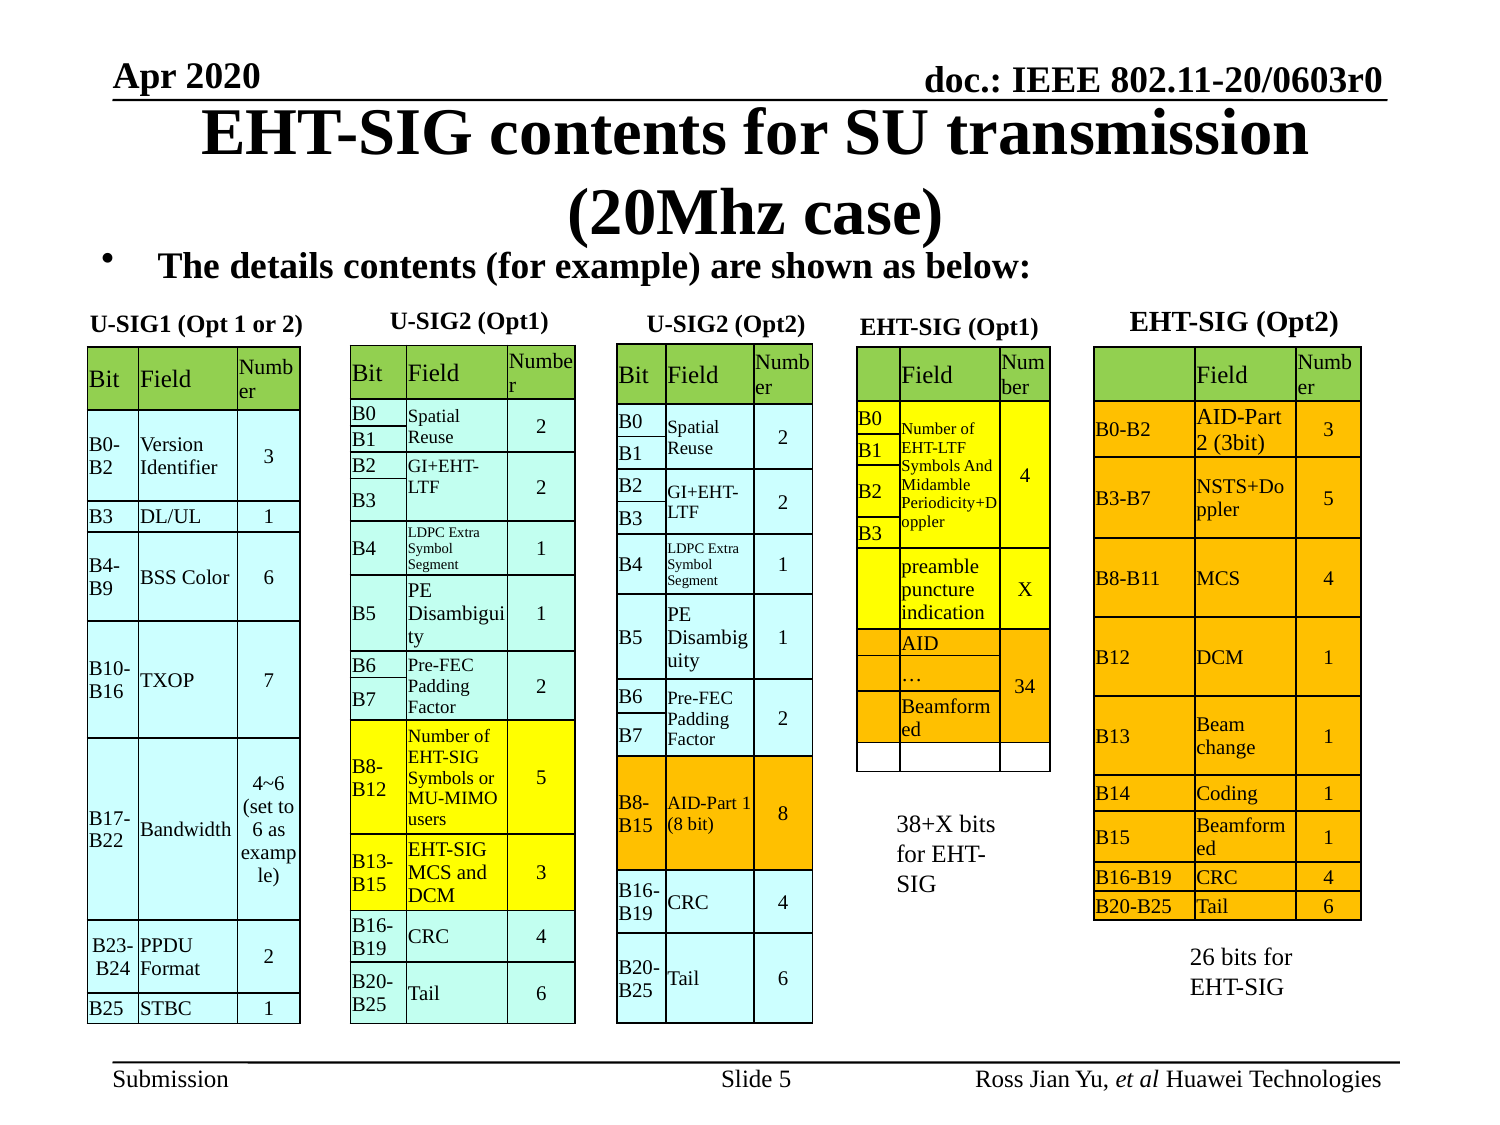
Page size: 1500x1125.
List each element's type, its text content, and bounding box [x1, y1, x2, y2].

table_cell 1 [508, 522, 574, 574]
table_cell 3 [508, 835, 574, 910]
table_cell B3 [858, 518, 899, 547]
table_cell [1001, 743, 1049, 771]
table_cell B13 [1095, 697, 1194, 774]
table_header Bit [88, 348, 138, 409]
table_cell B20-B25 [351, 963, 406, 1023]
table_cell B1 [858, 435, 899, 464]
table_cell B0 [618, 405, 665, 436]
table_cell B5 [351, 576, 406, 650]
table_cell BSS Color [139, 533, 237, 620]
table_cell B3 [88, 502, 138, 531]
table_cell B1 [351, 427, 406, 451]
table_cell NSTS+Doppler [1196, 458, 1295, 537]
table_cell [858, 656, 899, 690]
table_cell B5 [618, 595, 665, 678]
table_cell Number of EHT-SIG Symbols or MU-MIMO users [407, 721, 507, 833]
table_cell 2 [508, 652, 574, 719]
table_cell B16-B19 [1095, 863, 1194, 890]
table_cell B23-B24 [88, 921, 138, 992]
table_cell Beamformed [1196, 812, 1295, 861]
table_cell B3 [618, 502, 665, 533]
table_header Number [508, 346, 574, 398]
table_cell B20-B25 [618, 934, 665, 1022]
table_cell EHT-SIG MCS and DCM [407, 835, 507, 910]
table_cell Spatial Reuse [407, 400, 507, 451]
table_cell B15 [1095, 812, 1194, 861]
table_cell Pre-FEC Padding Factor [407, 652, 507, 719]
table_cell 1 [755, 535, 812, 593]
table_header Field [901, 348, 999, 400]
table_cell 1 [1297, 812, 1360, 861]
table_cell X [1001, 549, 1049, 628]
table_cell 4 [1001, 402, 1049, 547]
table_cell B0 [858, 402, 899, 433]
table_header [1095, 348, 1194, 400]
table_cell PE Disambiguity [407, 576, 507, 650]
table_cell B2 [618, 470, 665, 501]
table_cell 4 [508, 911, 574, 961]
table_cell B8-B11 [1095, 539, 1194, 616]
table_cell AID-Part 2 (3bit) [1196, 402, 1295, 456]
table_cell 6 [755, 934, 812, 1022]
table_cell 3 [238, 411, 299, 500]
table_cell B6 [618, 680, 665, 712]
table_cell 2 [238, 921, 299, 992]
table_header Bit [351, 346, 406, 398]
table_cell MCS [1196, 539, 1295, 616]
table_header Field [407, 346, 507, 398]
table_cell GI+EHT-LTF [407, 453, 507, 520]
table_cell preamble puncture indication [901, 549, 999, 628]
table_cell 6 [508, 963, 574, 1023]
table_cell 2 [755, 470, 812, 533]
slide_number Slide 5 [712, 1061, 800, 1093]
text_box U-SIG2 (Opt2) [631, 299, 920, 345]
table_cell 1 [755, 595, 812, 678]
table_cell B0 [351, 400, 406, 425]
table_cell 34 [1001, 630, 1049, 742]
table_cell 1 [238, 994, 299, 1023]
table_cell [901, 743, 999, 771]
table_cell B20-B25 [1095, 892, 1194, 919]
table_cell STBC [139, 994, 237, 1023]
table_cell B1 [618, 437, 665, 468]
text_box 38+X bits for EHT-SIG [881, 800, 1025, 905]
table_cell [858, 692, 899, 742]
table_cell LDPC Extra Symbol Segment [407, 522, 507, 574]
table_cell 2 [755, 680, 812, 755]
table_cell B0-B2 [1095, 402, 1194, 456]
table_cell [858, 549, 899, 628]
table_cell B12 [1095, 618, 1194, 695]
table_cell Number of EHT-LTF Symbols And Midamble Periodicity+Doppler [901, 402, 999, 547]
table_cell 6 [1297, 892, 1360, 919]
table_cell B7 [351, 678, 406, 719]
table_header Number [1297, 348, 1360, 400]
table_cell B14 [1095, 776, 1194, 810]
table_cell 1 [238, 502, 299, 531]
table_cell [858, 743, 899, 771]
table_cell B8-B15 [618, 757, 665, 869]
table_cell B4 [351, 522, 406, 574]
text_box EHT-SIG (Opt2) [1114, 295, 1362, 345]
table_cell CRC [1196, 863, 1295, 890]
table_cell B10-B16 [88, 622, 138, 737]
table_cell B4-B9 [88, 533, 138, 620]
table_cell B3 [351, 479, 406, 520]
table_cell Tail [407, 963, 507, 1023]
table_cell 5 [1297, 458, 1360, 537]
table_cell CRC [407, 911, 507, 961]
text_box The details contents (for example) are shown as below: [86, 233, 1362, 545]
table_header Field [667, 345, 753, 403]
table_cell … [901, 656, 999, 690]
table_cell Tail [667, 934, 753, 1022]
table_cell AID [901, 630, 999, 655]
text_box U-SIG1 (Opt 1 or 2) [74, 299, 363, 345]
table_cell 7 [238, 622, 299, 737]
text_box 26 bits for EHT-SIG [1174, 933, 1319, 1009]
table_cell PE Disambiguity [667, 595, 753, 678]
text_box EHT-SIG (Opt1) [845, 302, 1100, 348]
table_cell DL/UL [139, 502, 237, 531]
table_cell 1 [1297, 697, 1360, 774]
table_cell B2 [351, 453, 406, 478]
table_cell 3 [1297, 402, 1360, 456]
table_header Field [139, 348, 237, 409]
table_cell Beam change [1196, 697, 1295, 774]
table_cell B2 [858, 466, 899, 516]
table_cell AID-Part 1 (8 bit) [667, 757, 753, 869]
text_box U-SIG2 (Opt1) [374, 297, 663, 343]
table_cell B16-B19 [351, 911, 406, 961]
table_cell 2 [508, 400, 574, 451]
table_header Number [1001, 348, 1049, 400]
table_header Field [1196, 348, 1295, 400]
table_cell Spatial Reuse [667, 405, 753, 468]
table_cell B4 [618, 535, 665, 593]
table_cell B0-B2 [88, 411, 138, 500]
table_cell [858, 630, 899, 655]
table_cell TXOP [139, 622, 237, 737]
table_cell B25 [88, 994, 138, 1023]
table_cell Coding [1196, 776, 1295, 810]
table_cell Pre-FEC Padding Factor [667, 680, 753, 755]
table_cell GI+EHT-LTF [667, 470, 753, 533]
table_cell B8-B12 [351, 721, 406, 833]
table_header Number [238, 348, 299, 409]
table_header Number [755, 345, 812, 403]
table_cell B7 [618, 714, 665, 755]
table_cell B17-B22 [88, 739, 138, 919]
table_cell LDPC Extra Symbol Segment [667, 535, 753, 593]
table_cell B6 [351, 652, 406, 677]
table_cell Beamformed [901, 692, 999, 742]
table_cell Tail [1196, 892, 1295, 919]
table_cell 1 [1297, 776, 1360, 810]
table_cell CRC [667, 871, 753, 932]
table_cell 2 [508, 453, 574, 520]
table_cell 4 [1297, 539, 1360, 616]
table_cell Bandwidth [139, 739, 237, 919]
table_cell B16-B19 [618, 871, 665, 932]
table_cell 1 [1297, 618, 1360, 695]
table_cell PPDU Format [139, 921, 237, 992]
table_header [858, 348, 899, 400]
table_header Bit [618, 345, 665, 403]
table_cell 8 [755, 757, 812, 869]
table_cell Version Identifier [139, 411, 237, 500]
table_cell DCM [1196, 618, 1295, 695]
table_cell 6 [238, 533, 299, 620]
table_cell B3-B7 [1095, 458, 1194, 537]
table_cell B13-B15 [351, 835, 406, 910]
title EHT-SIG contents for SU transmission (20Mhz case) [99, 123, 1413, 212]
table_cell 4~6 (set to 6 as example) [238, 739, 299, 919]
table_cell 2 [755, 405, 812, 468]
table_cell 4 [1297, 863, 1360, 890]
table_cell 4 [755, 871, 812, 932]
table_cell 1 [508, 576, 574, 650]
table_cell 5 [508, 721, 574, 833]
